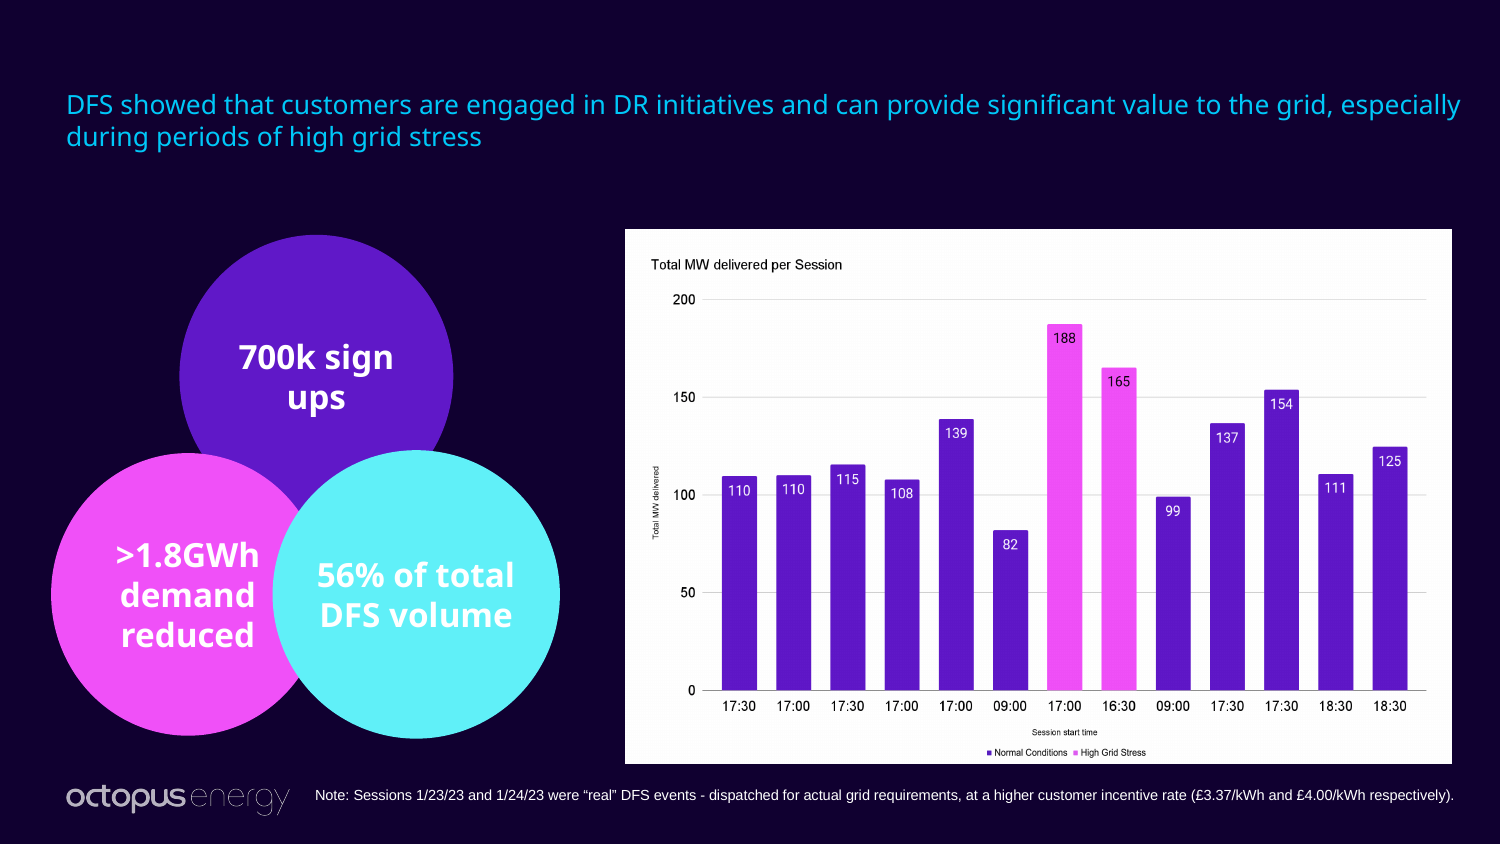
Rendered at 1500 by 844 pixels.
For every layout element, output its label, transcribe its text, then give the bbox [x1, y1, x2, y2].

text_box Note: Sessions 1/23/23 and 1/24/23 were “real” DFS events - dispatched for actual grid requirements, at a higher customer incentive rate (£3.37/kWh and £4.00/kWh respectively). [300, 776, 1500, 812]
picture [58, 766, 299, 832]
title DFS showed that customers are engaged in DR initiatives and can provide significant value to the grid, especially during periods of high grid stress [51, 72, 1487, 167]
text_box 700k sign ups [179, 234, 454, 510]
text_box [624, 229, 1452, 765]
text_box >1.8GWh demand reduced [51, 453, 299, 736]
text_box 56% of total DFS volume [272, 450, 560, 739]
